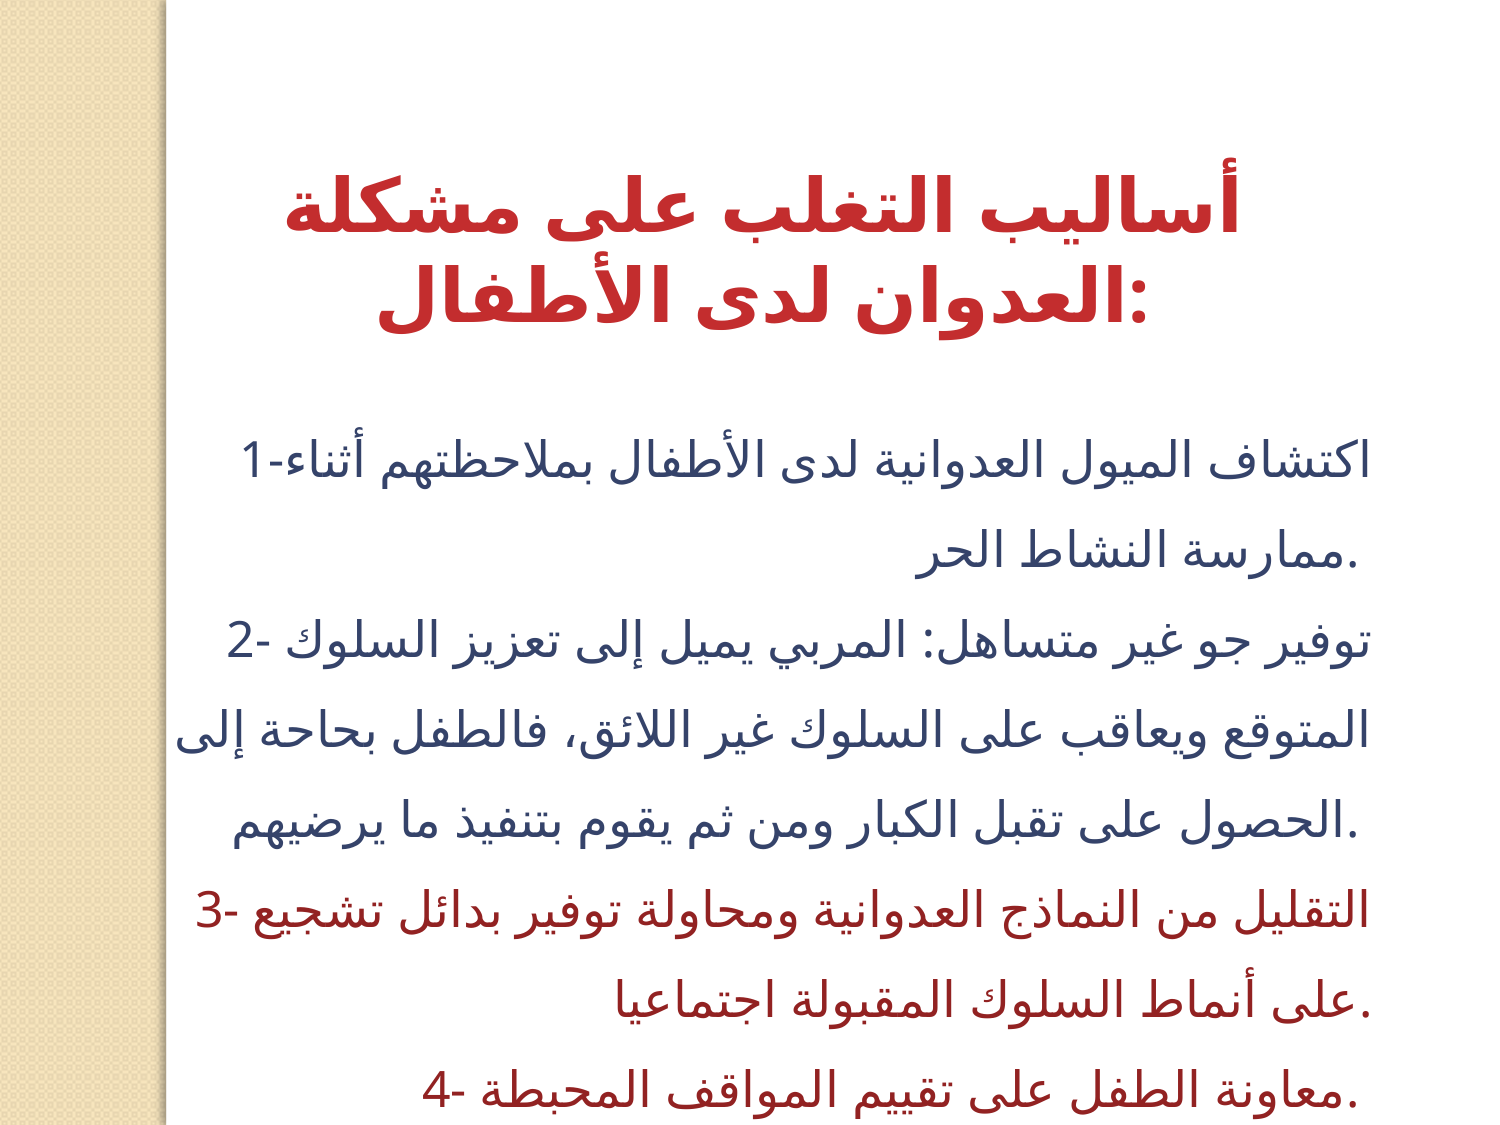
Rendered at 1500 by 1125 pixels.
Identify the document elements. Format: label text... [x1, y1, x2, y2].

text_box أساليب التغلب على مشكلة العدوان لدى الأطفال: 1-اكتشاف الميول العدوانية لدى الأطفال بملاحظتهم أثناء ممارسة النشاط الحر. 2- توفير جو غير متساهل: المربي يميل إلى تعزيز السلوك المتوقع ويعاقب على السلوك غير اللائق، فالطفل بحاحة إلى الحصول على تقبل الكبار ومن ثم يقوم بتنفيذ ما يرضيهم. 3- التقليل من النماذج العدوانية ومحاولة توفير بدائل تشجيع على أنماط السلوك المقبولة اجتماعيا. 4- معاونة الطفل على تقييم المواقف المحبطة. [137, 149, 1388, 1125]
